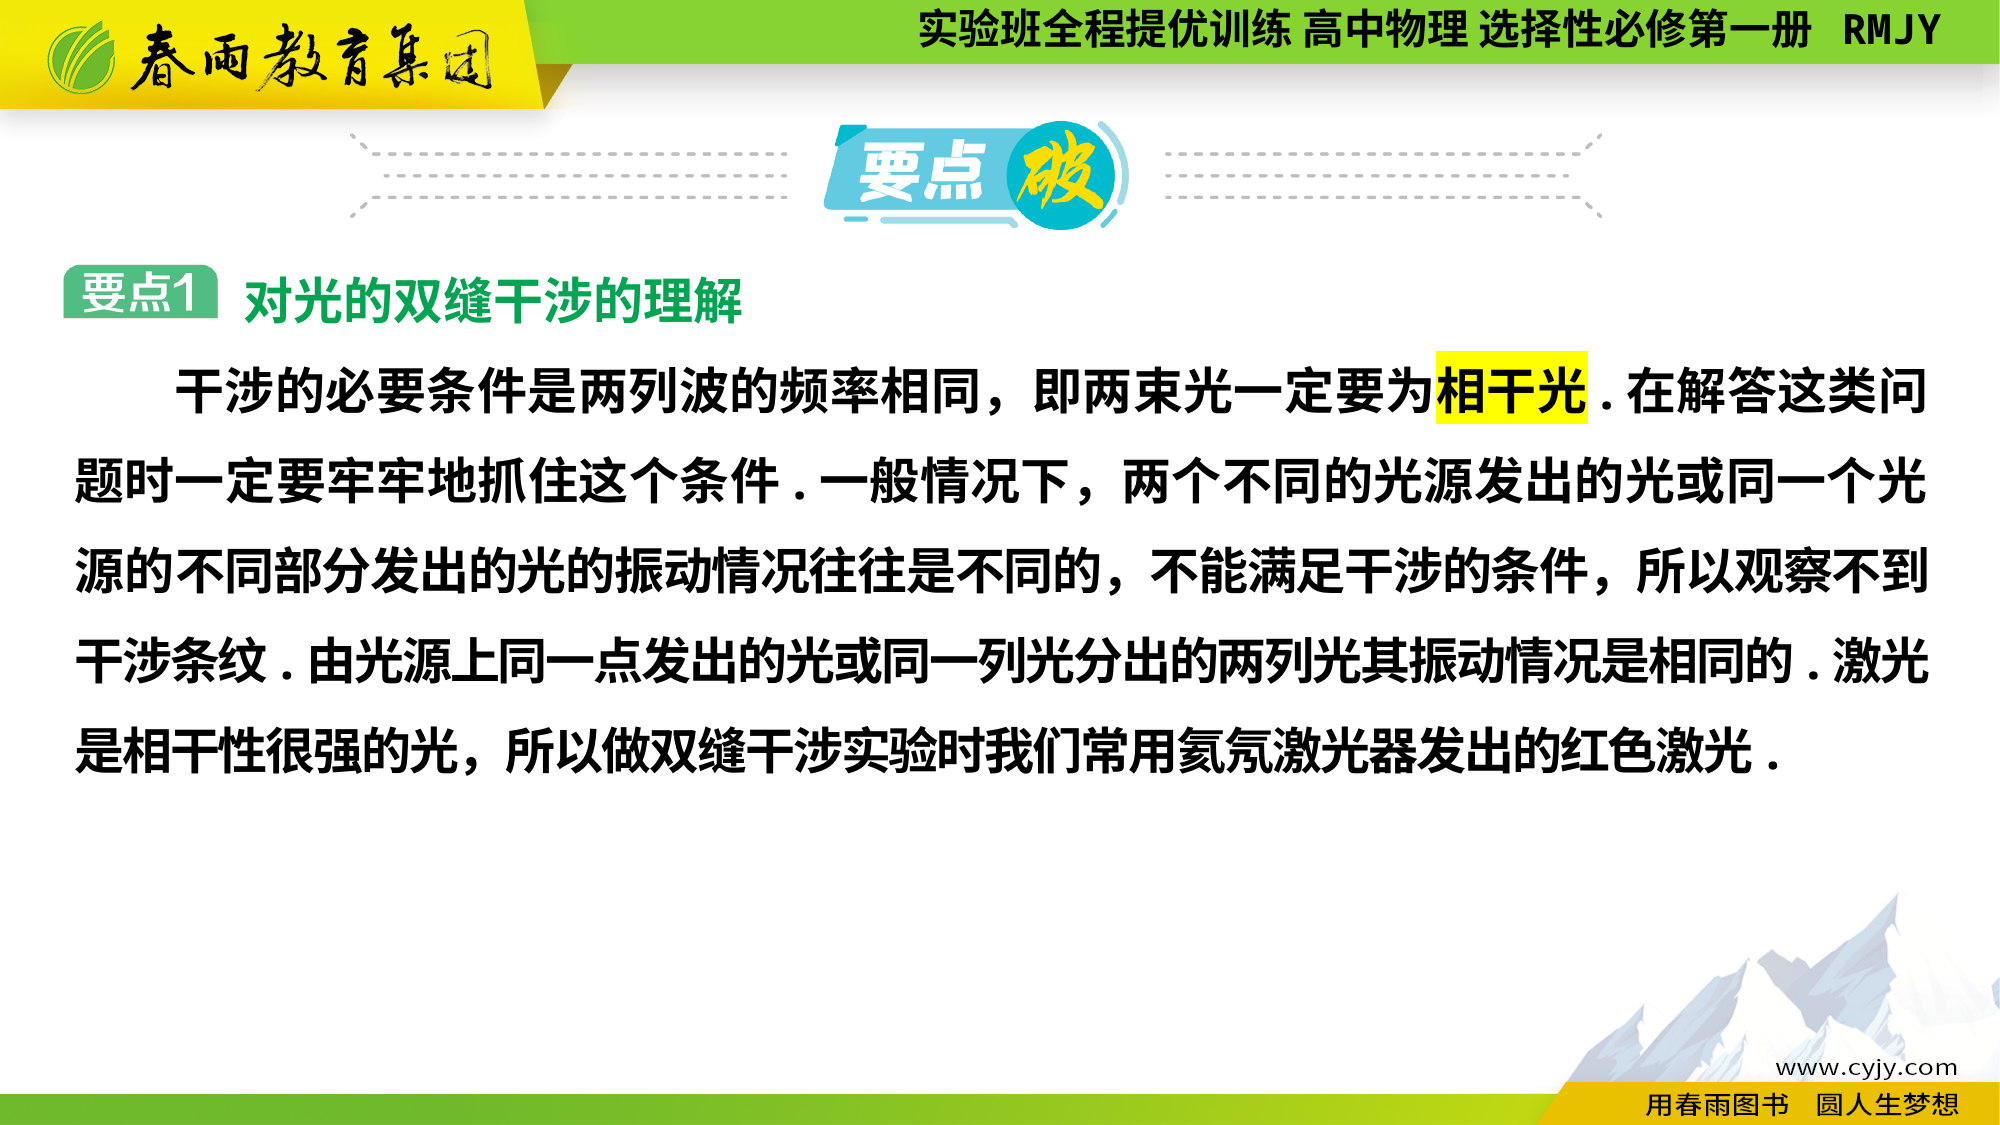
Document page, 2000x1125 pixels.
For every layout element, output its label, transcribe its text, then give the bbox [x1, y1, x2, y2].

picture [0, 0, 2000, 1125]
list 对光的双缝干涉的理解 干涉的必要条件是两列波的频率相同，即两束光一定要为相干光.在解答这类问题时一定要牢牢地抓住这个条件.一般情况下，两个不同的光源发出的光或同一个光源的不同部分发出的光的振动情况往往是不同的，不能满足干涉的条件，所以观察不到干涉条纹.由光源上同一点发出的光或同一列光分出的两列光其振动情况是相同的.激光是相干性很强的光，所以做双缝干涉实验时我们常用氦氖激光器发出的红色激光. [59, 231, 1944, 793]
